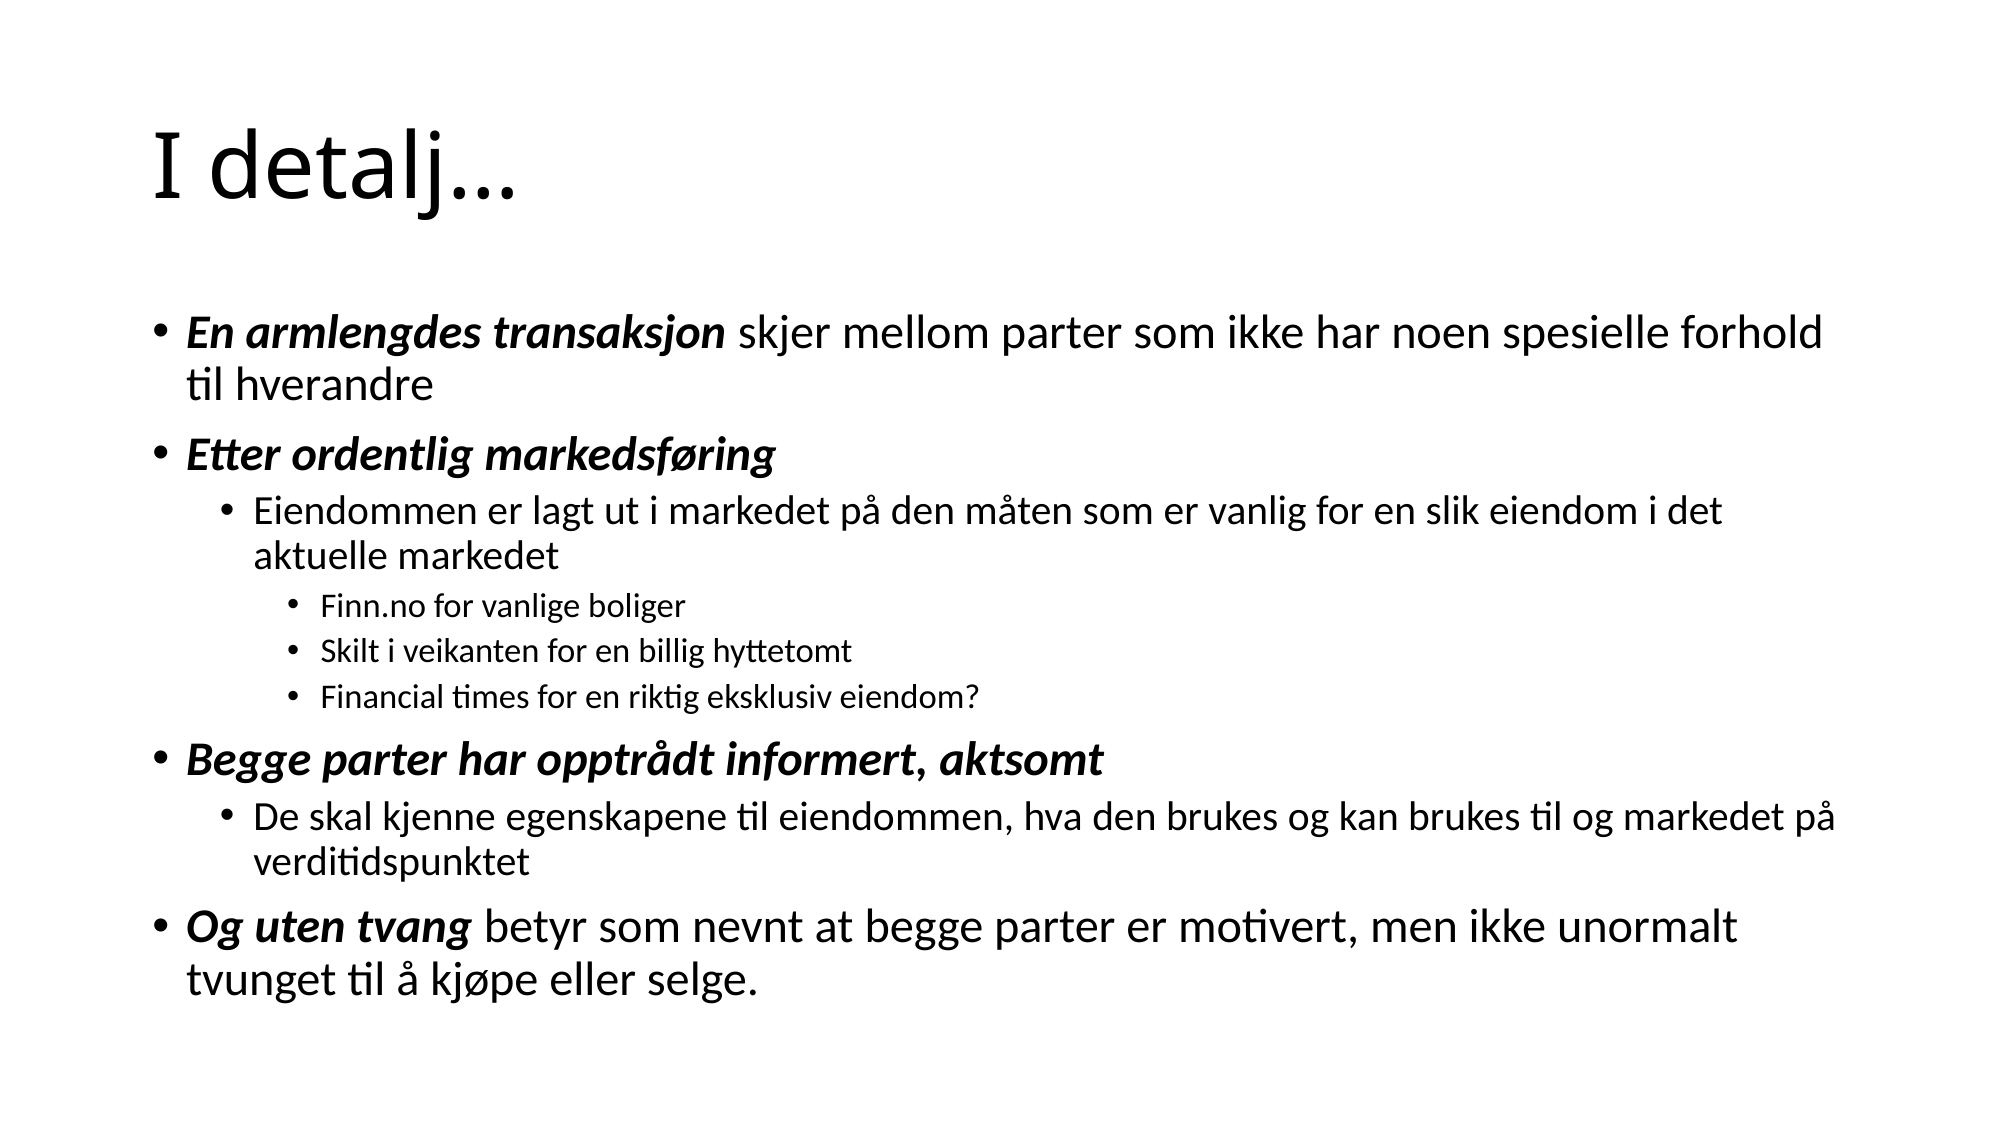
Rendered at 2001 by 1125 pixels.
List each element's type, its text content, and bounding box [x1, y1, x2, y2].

list En armlengdes transaksjon skjer mellom parter som ikke har noen spesielle forhold til hverandre Etter ordentlig markedsføring Eiendommen er lagt ut i markedet på den måten som er vanlig for en slik eiendom i det aktuelle markedet Finn.no for vanlige boliger Skilt i veikanten for en billig hyttetomt Financial times for en riktig eksklusiv eiendom? Begge parter har opptrådt informert, aktsomt De skal kjenne egenskapene til eiendommen, hva den brukes og kan brukes til og markedet på verditidspunktet Og uten tvang betyr som nevnt at begge parter er motivert, men ikke unormalt tvunget til å kjøpe eller selge. [137, 299, 1863, 1014]
title I detalj… [137, 59, 1863, 278]
